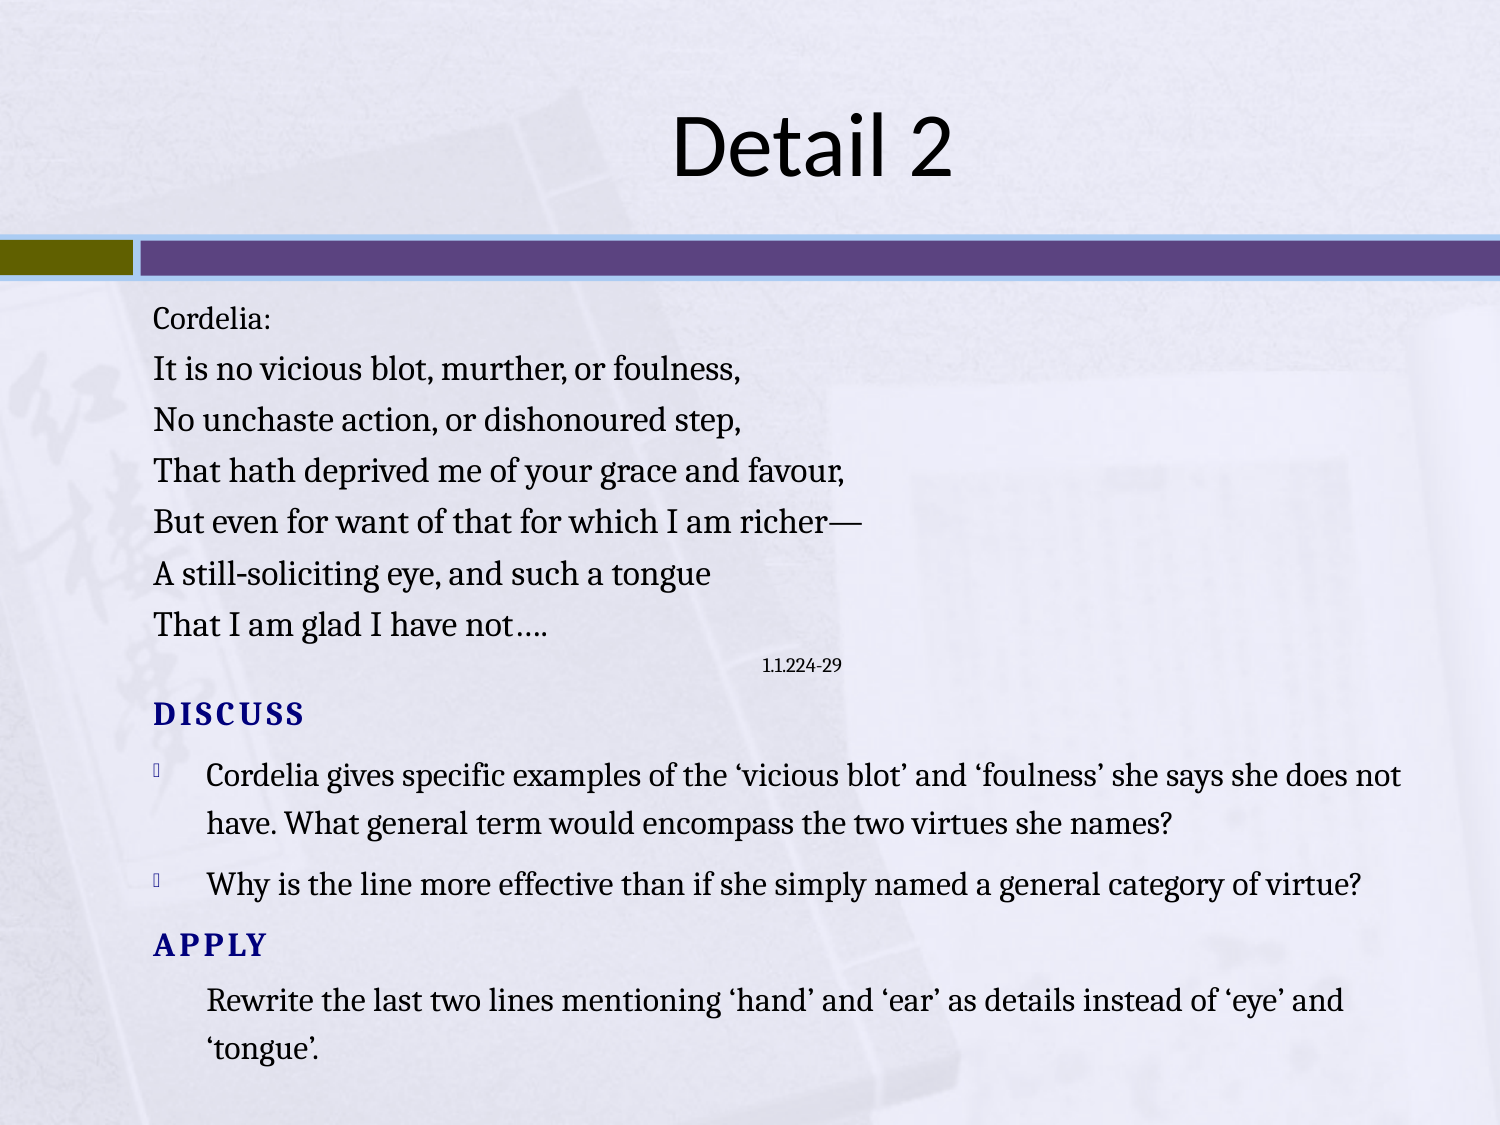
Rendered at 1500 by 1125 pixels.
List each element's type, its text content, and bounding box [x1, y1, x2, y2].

title Detail 2 [138, 46, 1489, 234]
list Cordelia: It is no vicious blot, murther, or foulness, No unchaste action, or dishonoured step, That hath deprived me of your grace and favour, But even for want of that for which I am richer— A still‑soliciting eye, and such a tongue That I am glad I have not…. 1.1.224-29 DISCUSS Cordelia gives specific examples of the ‘vicious blot’ and ‘foulness’ she says she does not have. What general term would encompass the two virtues she names? Why is the line more effective than if she simply named a general category of virtue? APPLY Rewrite the last two lines mentioning ‘hand’ and ‘ear’ as details instead of ‘eye’ and ‘tongue’. [138, 281, 1463, 1076]
